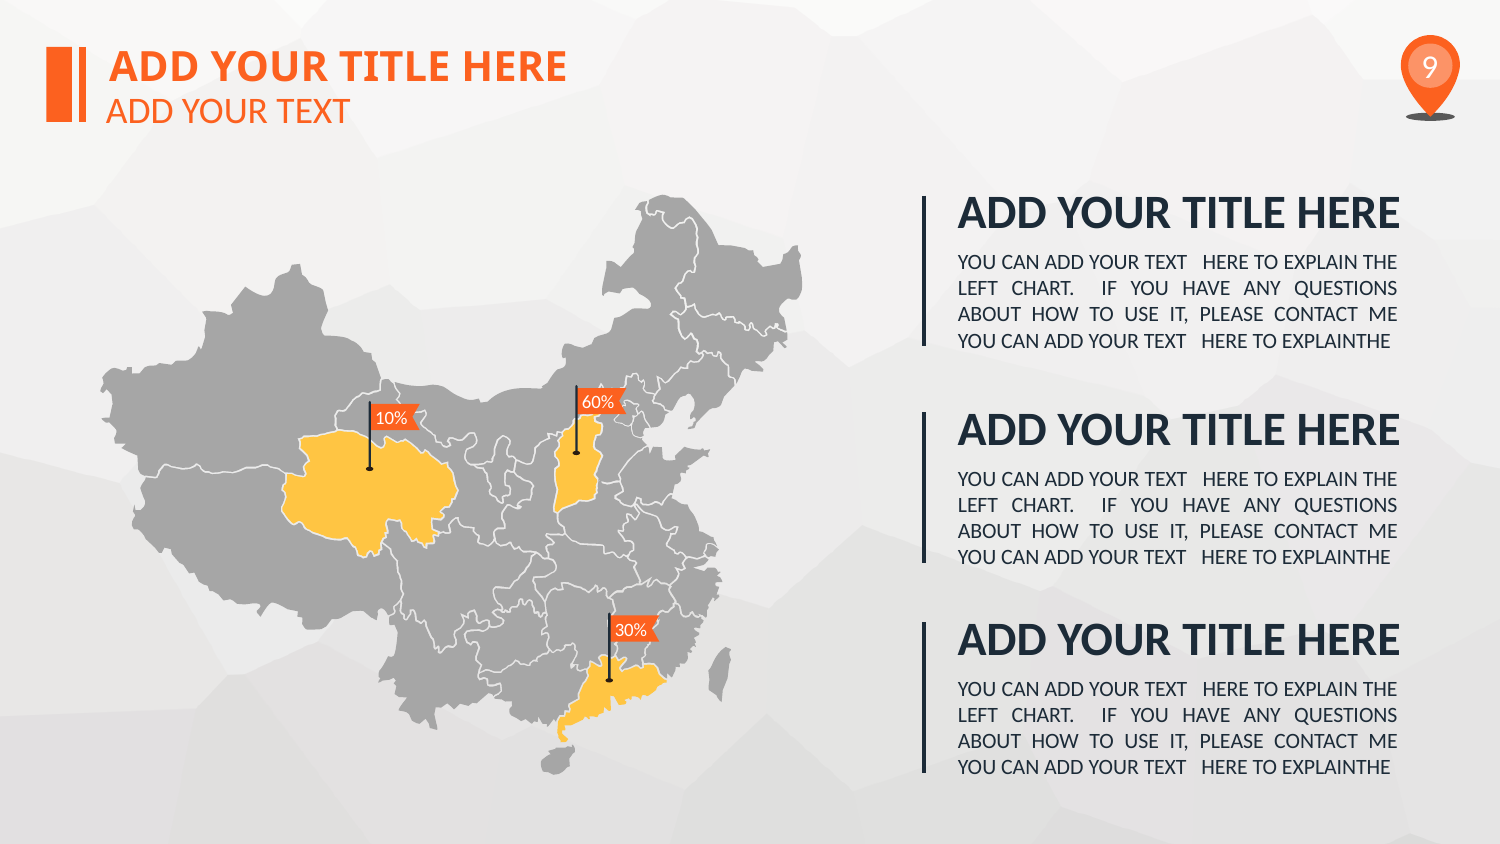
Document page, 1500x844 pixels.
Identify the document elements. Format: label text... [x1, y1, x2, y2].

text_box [572, 384, 627, 456]
text_box ADD YOUR TITLE HERE [94, 32, 583, 97]
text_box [365, 400, 420, 472]
text_box ADD YOUR TEXT [91, 78, 366, 139]
text_box [44, 45, 74, 124]
text_box ADD YOUR TITLE HERE [942, 390, 1428, 463]
text_box YOU CAN ADD YOUR TEXT HERE TO EXPLAIN THE LEFT CHART. IF YOU HAVE ANY QUESTIONS ABOUT HOW TO USE IT, PLEASE CONTACT ME YOU CAN ADD YOUR TEXT HERE TO EXPLAINTHE [943, 673, 1413, 787]
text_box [605, 612, 660, 683]
text_box YOU CAN ADD YOUR TEXT HERE TO EXPLAIN THE LEFT CHART. IF YOU HAVE ANY QUESTIONS ABOUT HOW TO USE IT, PLEASE CONTACT ME YOU CAN ADD YOUR TEXT HERE TO EXPLAINTHE [943, 463, 1413, 577]
text_box ADD YOUR TITLE HERE [942, 600, 1428, 673]
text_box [100, 193, 803, 776]
slide_number 9 [1254, 42, 1500, 88]
picture [0, 0, 1500, 844]
text_box YOU CAN ADD YOUR TEXT HERE TO EXPLAIN THE LEFT CHART. IF YOU HAVE ANY QUESTIONS ABOUT HOW TO USE IT, PLEASE CONTACT ME YOU CAN ADD YOUR TEXT HERE TO EXPLAINTHE [943, 246, 1413, 360]
text_box ADD YOUR TITLE HERE [942, 173, 1428, 246]
